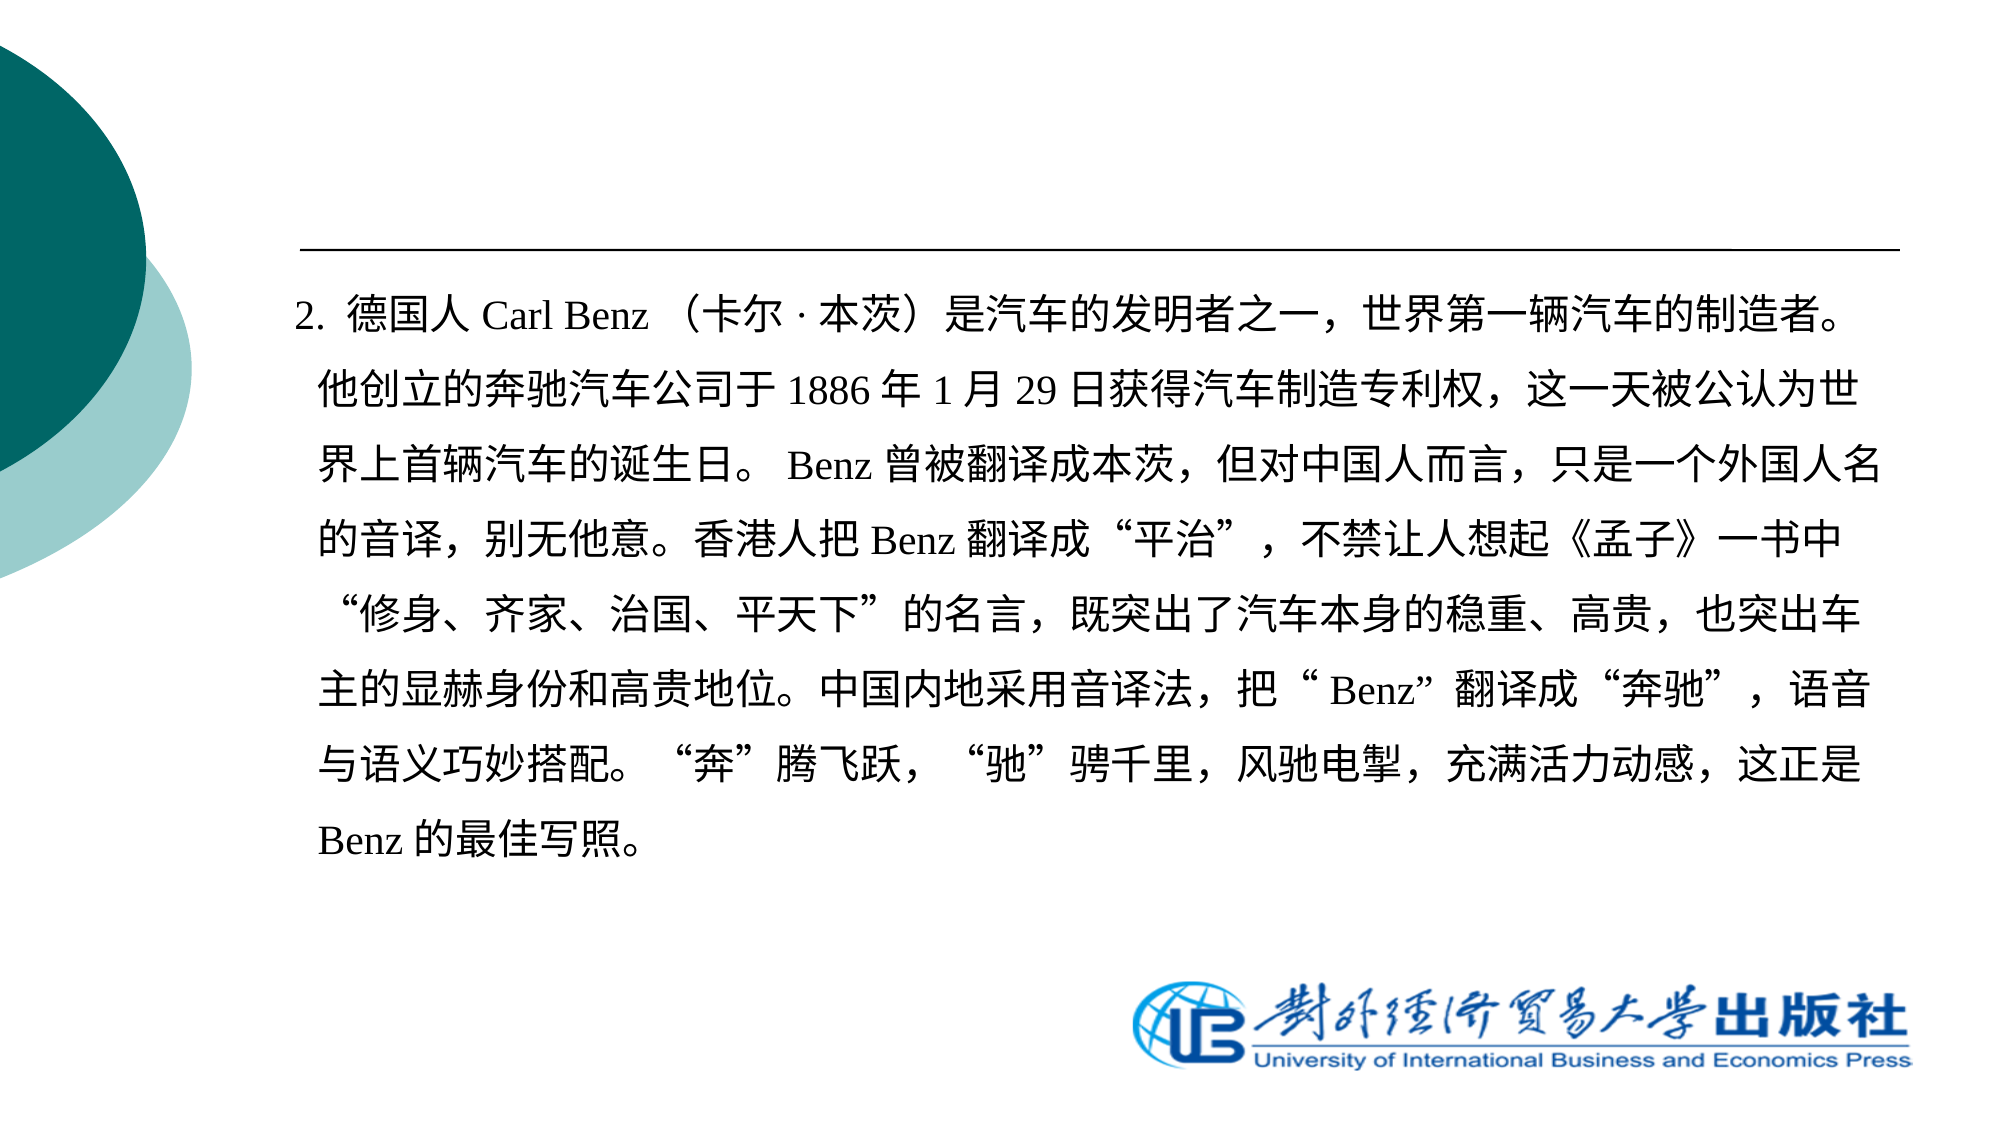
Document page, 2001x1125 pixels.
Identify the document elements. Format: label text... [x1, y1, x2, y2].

list 2. 德国人Carl Benz（卡尔·本茨）是汽车的发明者之一，世界第一辆汽车的制造者。他创立的奔驰汽车公司于1886年1月29日获得汽车制造专利权，这一天被公认为世界上首辆汽车的诞生日。Benz曾被翻译成本茨，但对中国人而言，只是一个外国人名的音译，别无他意。香港人把Benz翻译成“平治”，不禁让人想起《孟子》一书中“修身、齐家、治国、平天下”的名言，既突出了汽车本身的稳重、高贵，也突出车主的显赫身份和高贵地位。中国内地采用音译法，把“Benz” 翻译成“奔驰”，语音与语义巧妙搭配。“奔”腾飞跃，“驰”骋千里，风驰电掣，充满活力动感，这正是Benz的最佳写照。 [246, 255, 1907, 1051]
picture [1054, 922, 2000, 1125]
